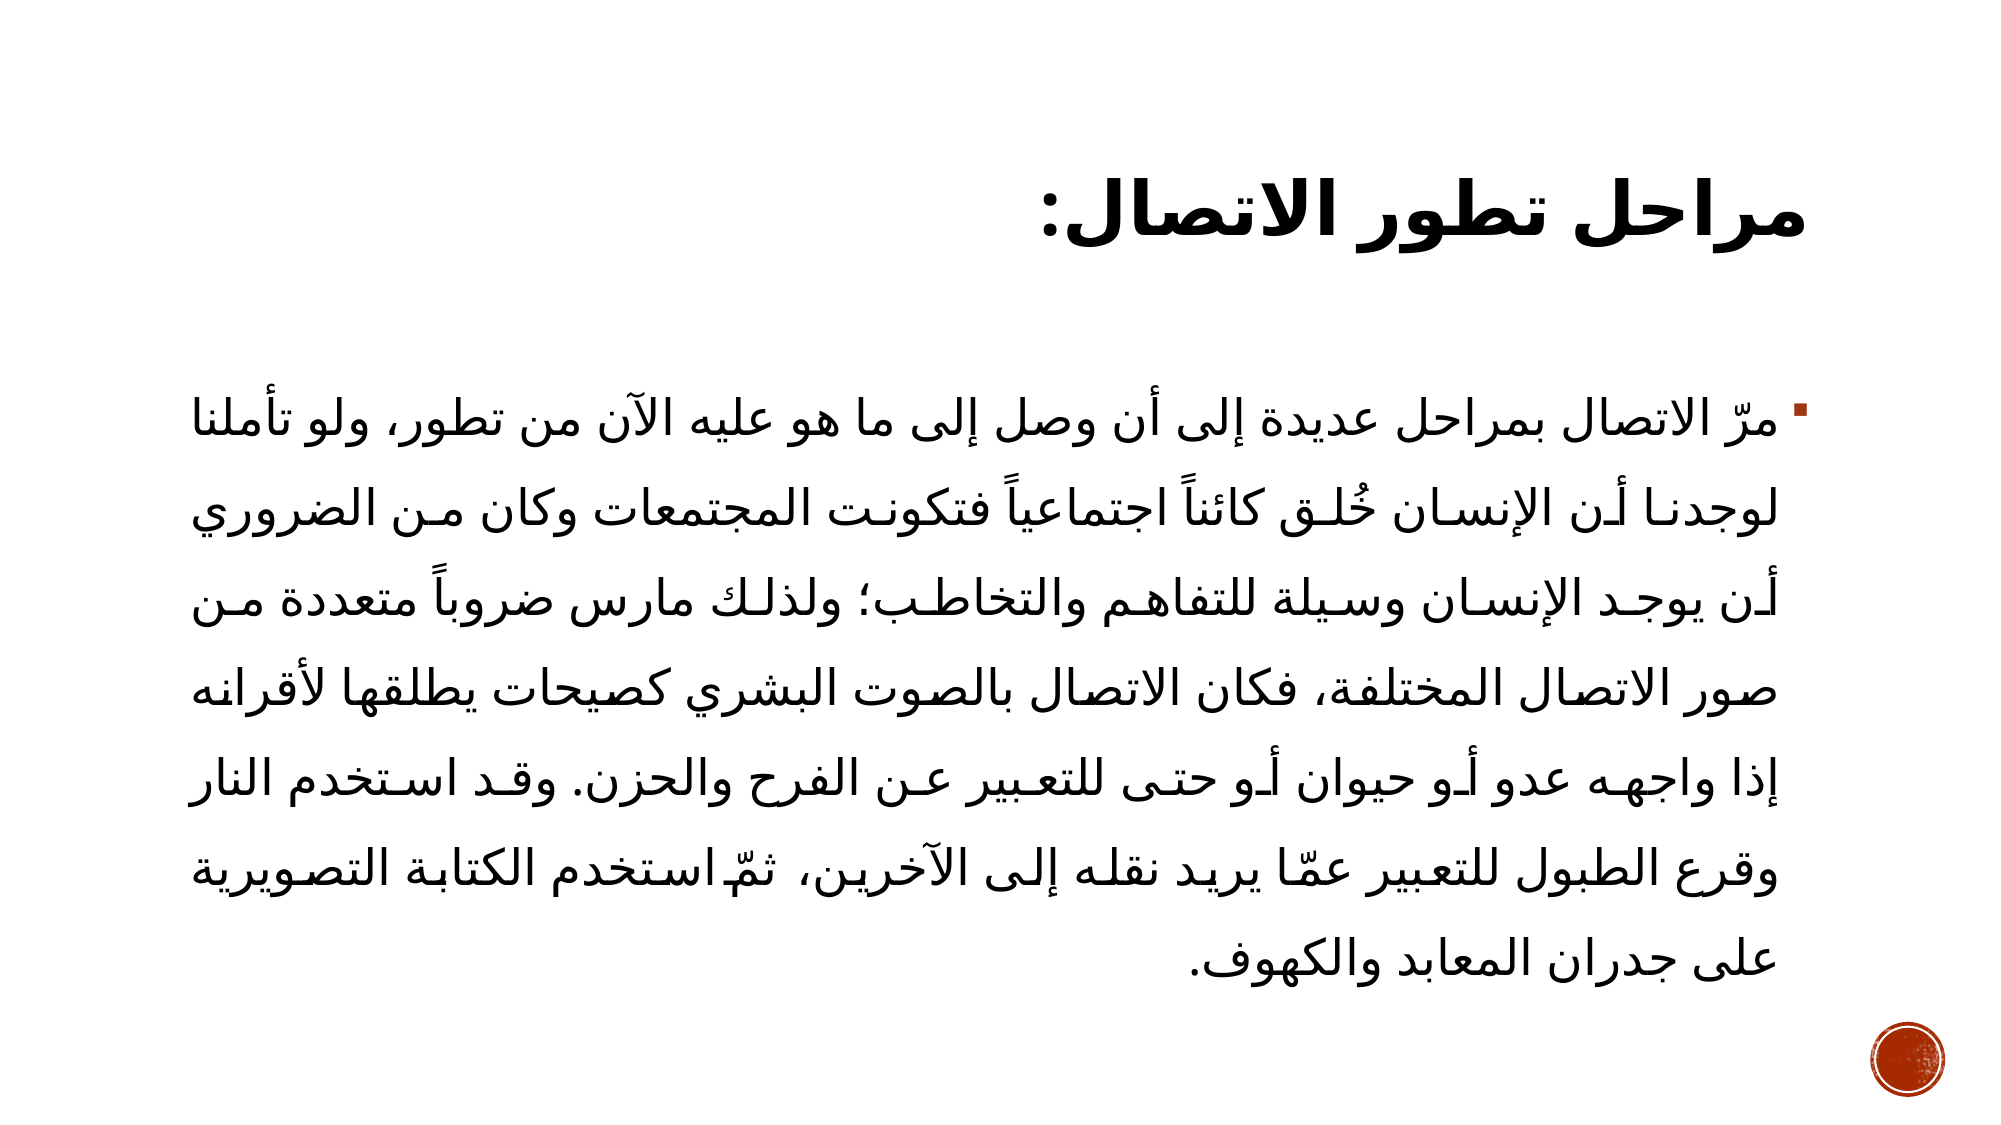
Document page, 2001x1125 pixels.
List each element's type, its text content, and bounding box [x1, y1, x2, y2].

title مراحل تطور الاتصال: [175, 79, 1826, 344]
list مرّ الاتصال بمراحل عديدة إلى أن وصل إلى ما هو عليه الآن من تطور، ولو تأملنا لوجدنا أن الإنسان خُلق كائناً اجتماعياً فتكونت المجتمعات وكان من الضروري أن يوجد الإنسان وسيلة للتفاهم والتخاطب؛ ولذلك مارس ضروباً متعددة من صور الاتصال المختلفة، فكان الاتصال بالصوت البشري كصيحات يطلقها لأقرانه إذا واجهه عدو أو حيوان أو حتى للتعبير عن الفرح والحزن. وقد استخدم النار وقرع الطبول للتعبير عمّا يريد نقله إلى الآخرين، ثمّ استخدم الكتابة التصويرية على جدران المعابد والكهوف. [175, 348, 1826, 1013]
